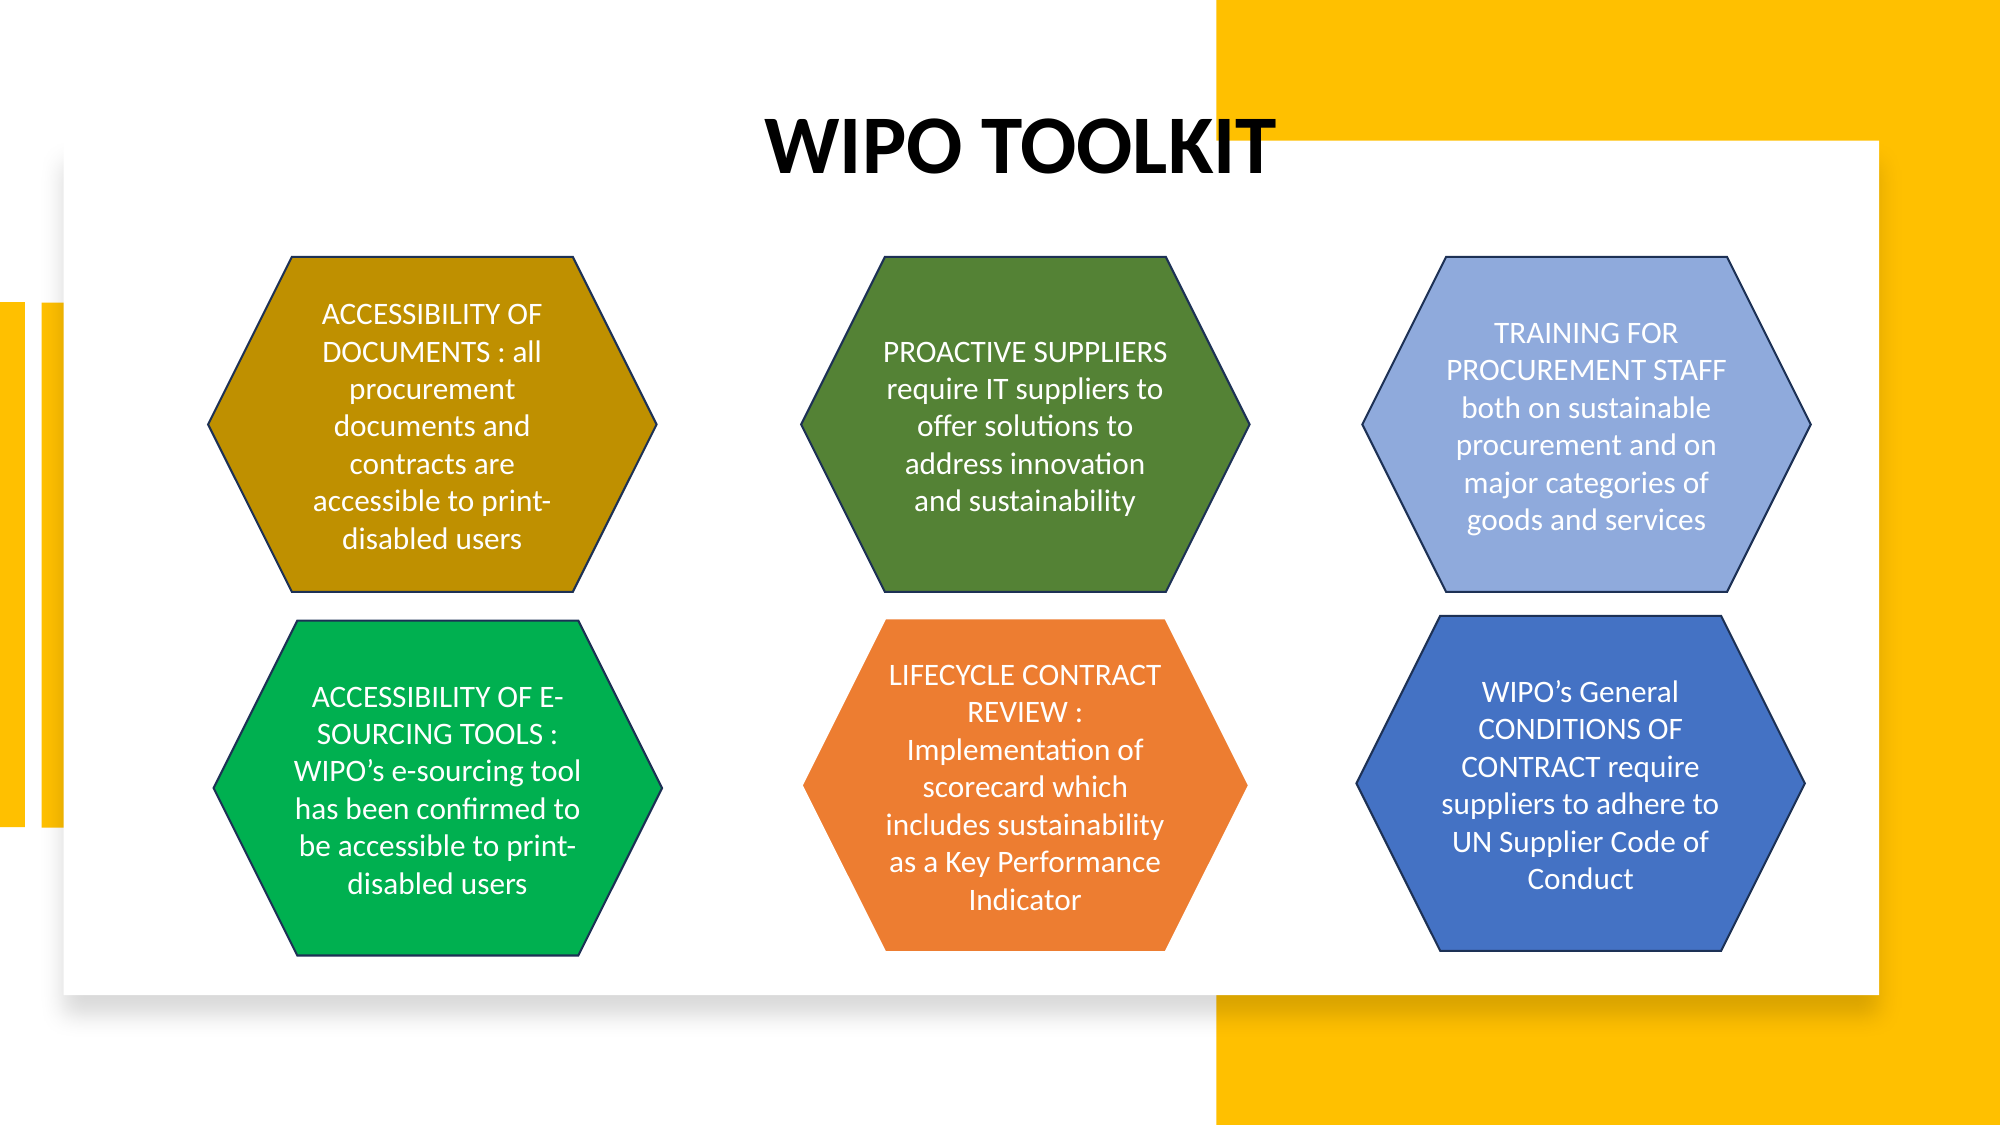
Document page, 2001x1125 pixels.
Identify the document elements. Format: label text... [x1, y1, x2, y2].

text_box [63, 140, 1880, 996]
text_box PROACTIVE SUPPLIERS require IT suppliers to offer solutions to address innovation and sustainability [799, 255, 1251, 593]
text_box [0, 301, 26, 828]
text_box ACCESSIBILITY OF DOCUMENTS : all procurement documents and contracts are accessible to print-disabled users [206, 255, 658, 593]
text_box TRAINING FOR PROCUREMENT STAFF both on sustainable procurement and on major categories of goods and services [1361, 255, 1812, 593]
text_box ACCESSIBILITY OF E-SOURCING TOOLS : WIPO’s e-sourcing tool has been confirmed to be accessible to print-disabled users [212, 619, 664, 957]
text_box [0, 0, 1215, 1125]
title WIPO TOOLKIT [146, 54, 1872, 233]
text_box LIFECYCLE CONTRACT REVIEW : Implementation of scorecard which includes sustainability as a Key Performance Indicator [799, 616, 1252, 955]
text_box WIPO’s General CONDITIONS OF CONTRACT require suppliers to adhere to UN Supplier Code of Conduct [1355, 614, 1807, 952]
text_box [41, 302, 53, 829]
text_box [1215, 0, 2000, 1125]
